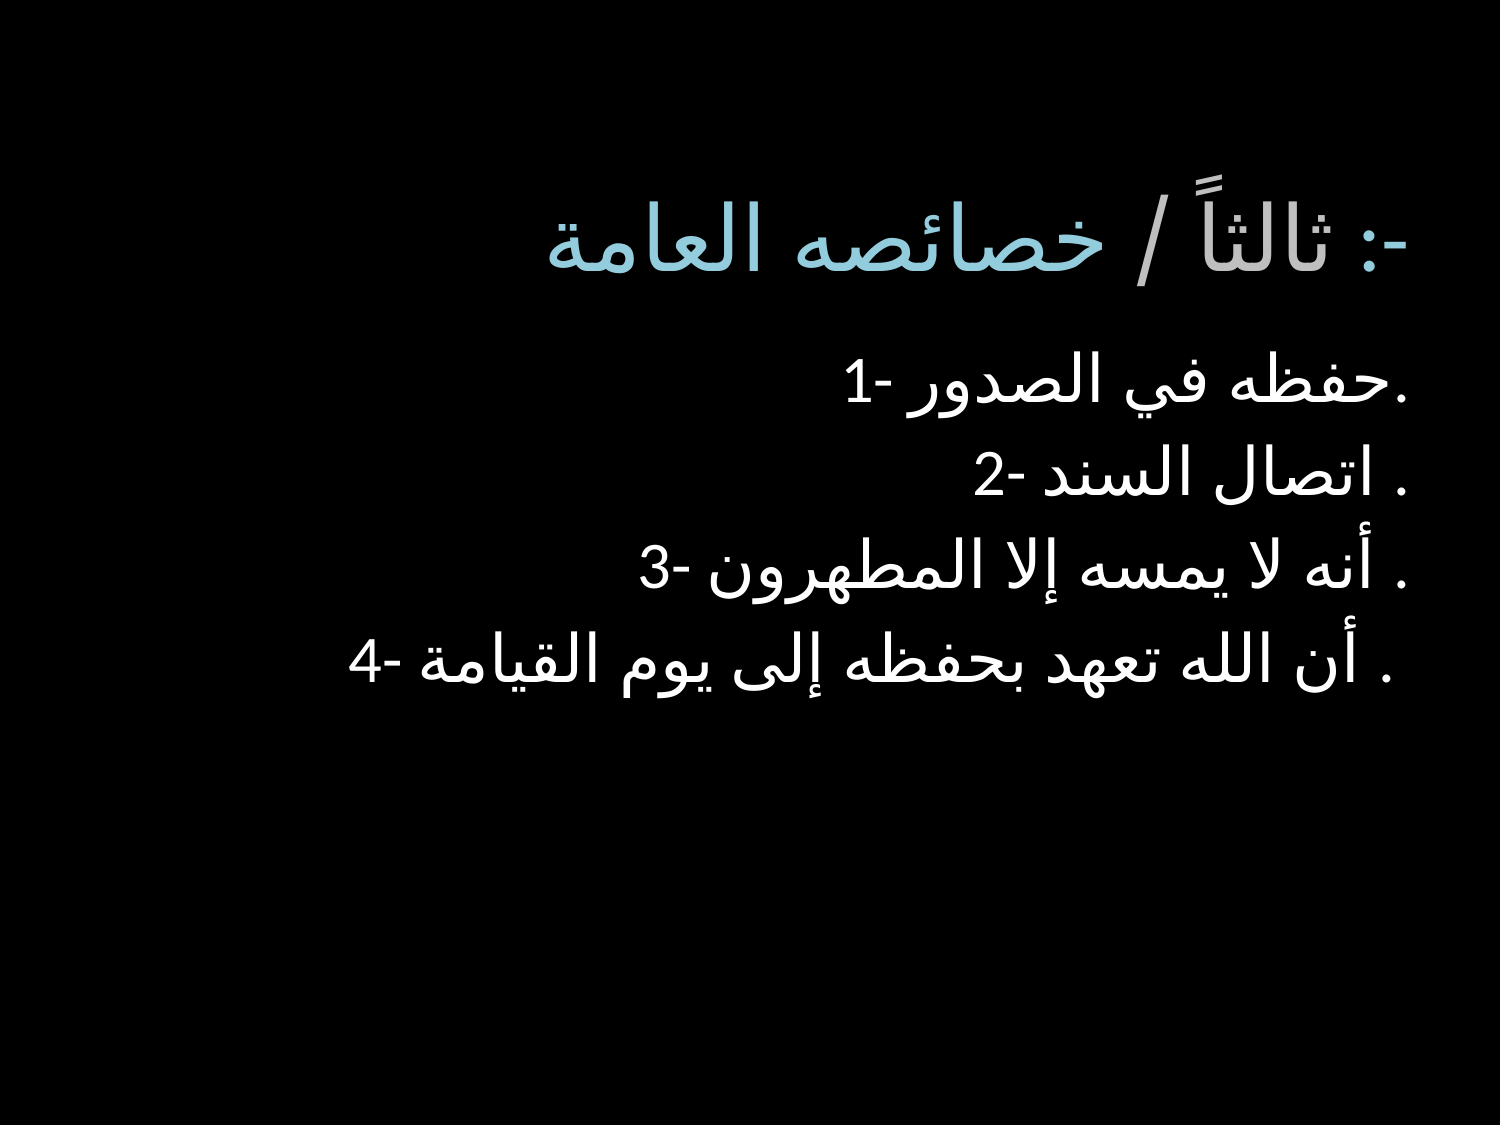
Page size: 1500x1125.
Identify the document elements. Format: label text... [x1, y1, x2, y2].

list 1- حفظه في الصدور. 2- اتصال السند . 3- أنه لا يمسه إلا المطهرون . 4- أن الله تعهد بحفظه إلى يوم القيامة . [75, 328, 1425, 1005]
title ثالثاً / خصائصه العامة :- [75, 140, 1425, 328]
